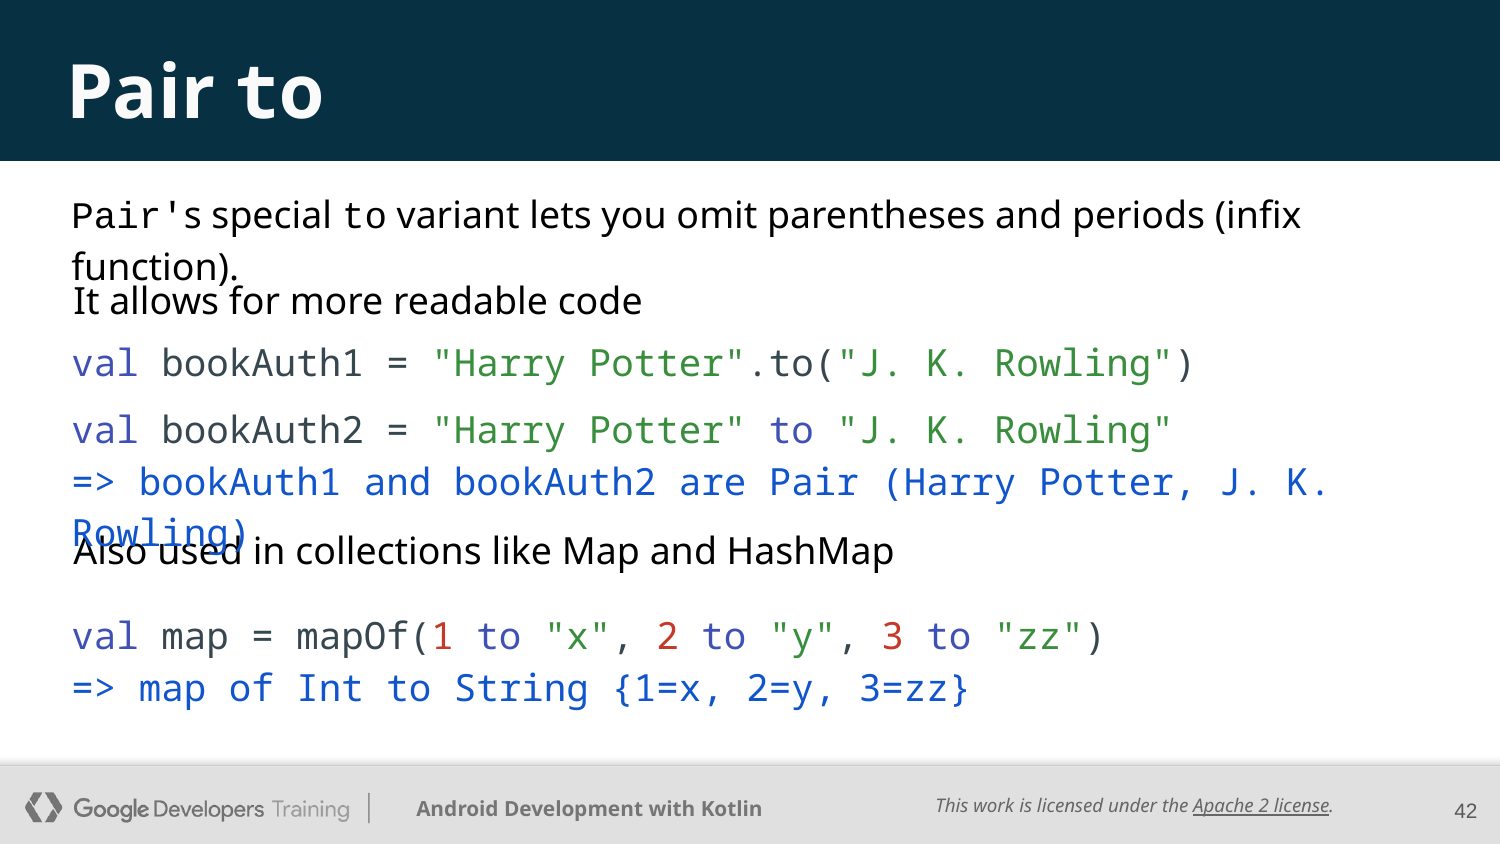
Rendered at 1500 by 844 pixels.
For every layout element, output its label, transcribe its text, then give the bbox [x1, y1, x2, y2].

slide_number ‹#› [1402, 777, 1493, 842]
text_box val bookAuth1 = "Harry Potter".to("J. K. Rowling") val bookAuth2 = "Harry Potter" to "J. K. Rowling" => bookAuth1 and bookAuth2 are Pair (Harry Potter, J. K. Rowling) [56, 316, 1449, 488]
text_box val map = mapOf(1 to "x", 2 to "y", 3 to "zz") => map of Int to String {1=x, 2=y, 3=zz} [56, 574, 1347, 697]
text_box Also used in collections like Map and HashMap [58, 512, 1451, 588]
list Pair's special to variant lets you omit parentheses and periods (infix function). [56, 169, 1449, 245]
title Pair to [51, 28, 1449, 122]
text_box It allows for more readable code [58, 262, 1451, 338]
picture [0, 161, 1500, 844]
